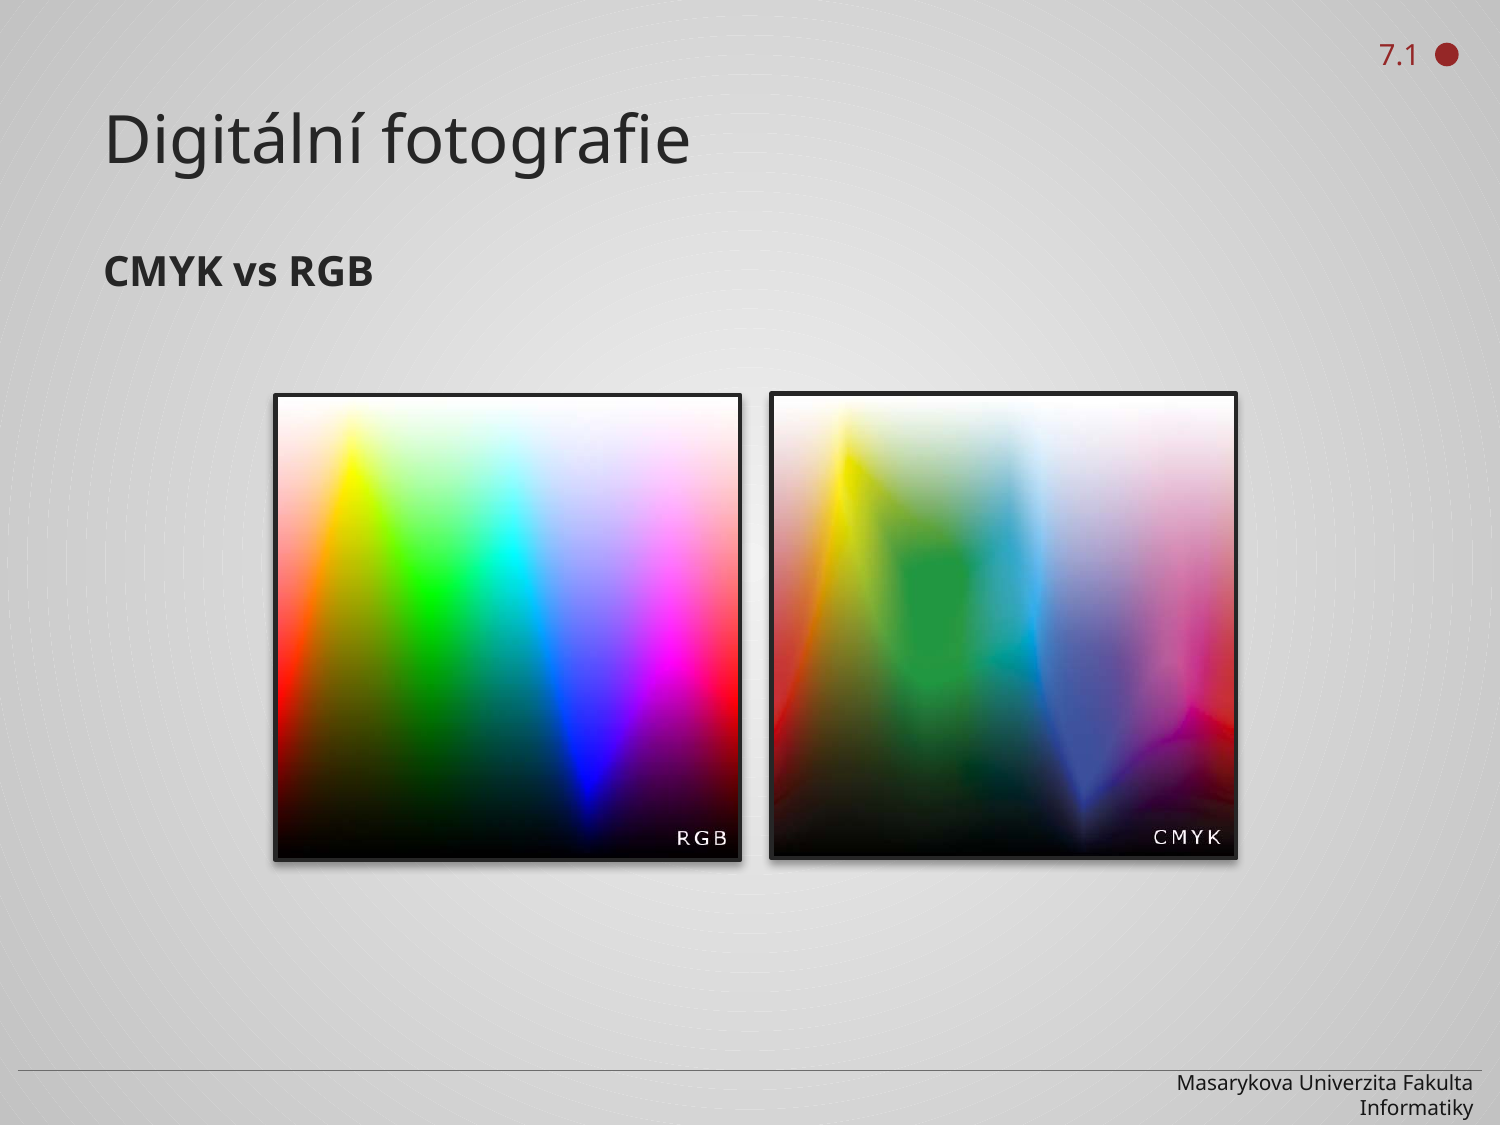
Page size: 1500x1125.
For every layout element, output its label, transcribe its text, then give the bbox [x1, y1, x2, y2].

picture [277, 396, 739, 859]
text_box Digitální fotografie [88, 89, 1436, 184]
footer Masarykova Univerzita Fakulta Informatiky [1092, 1065, 1489, 1125]
text_box CMYK vs RGB [88, 236, 1436, 302]
text_box 7.1 [1364, 29, 1459, 79]
picture [773, 395, 1235, 857]
